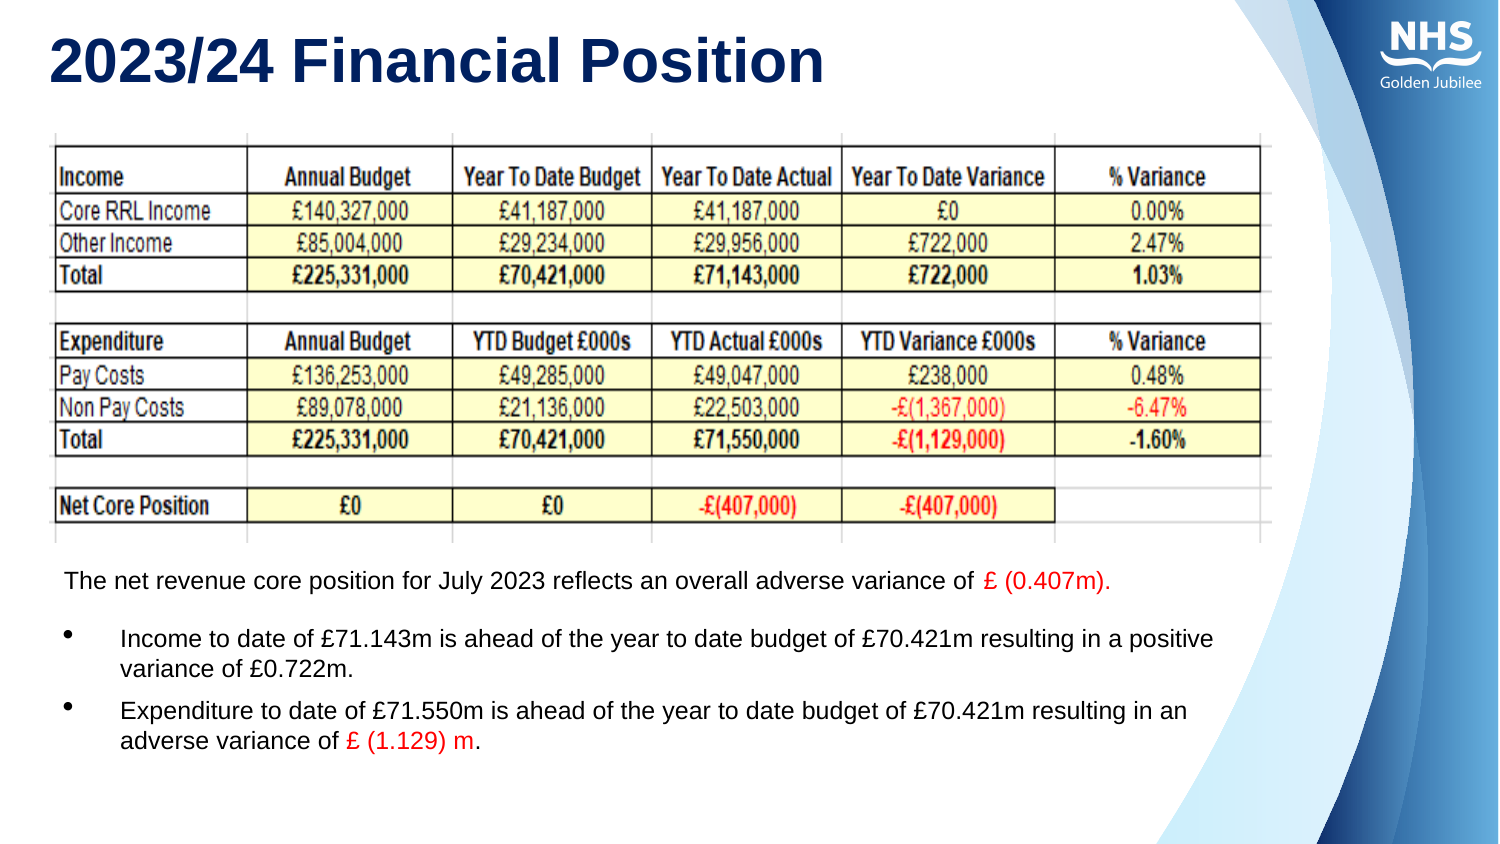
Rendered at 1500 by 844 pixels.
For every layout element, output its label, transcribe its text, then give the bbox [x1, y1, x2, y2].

picture [1380, 21, 1482, 92]
picture [48, 133, 1272, 544]
title 2023/24 Financial Position [49, 23, 1064, 95]
text_box The net revenue core position for July 2023 reflects an overall adverse variance of £ (0.407m). Income to date of £71.143m is ahead of the year to date budget of £70.421m resulting in a positive variance of £0.722m. Expenditure to date of £71.550m is ahead of the year to date budget of £70.421m resulting in an adverse variance of £ (1.129) m. [49, 555, 1272, 762]
